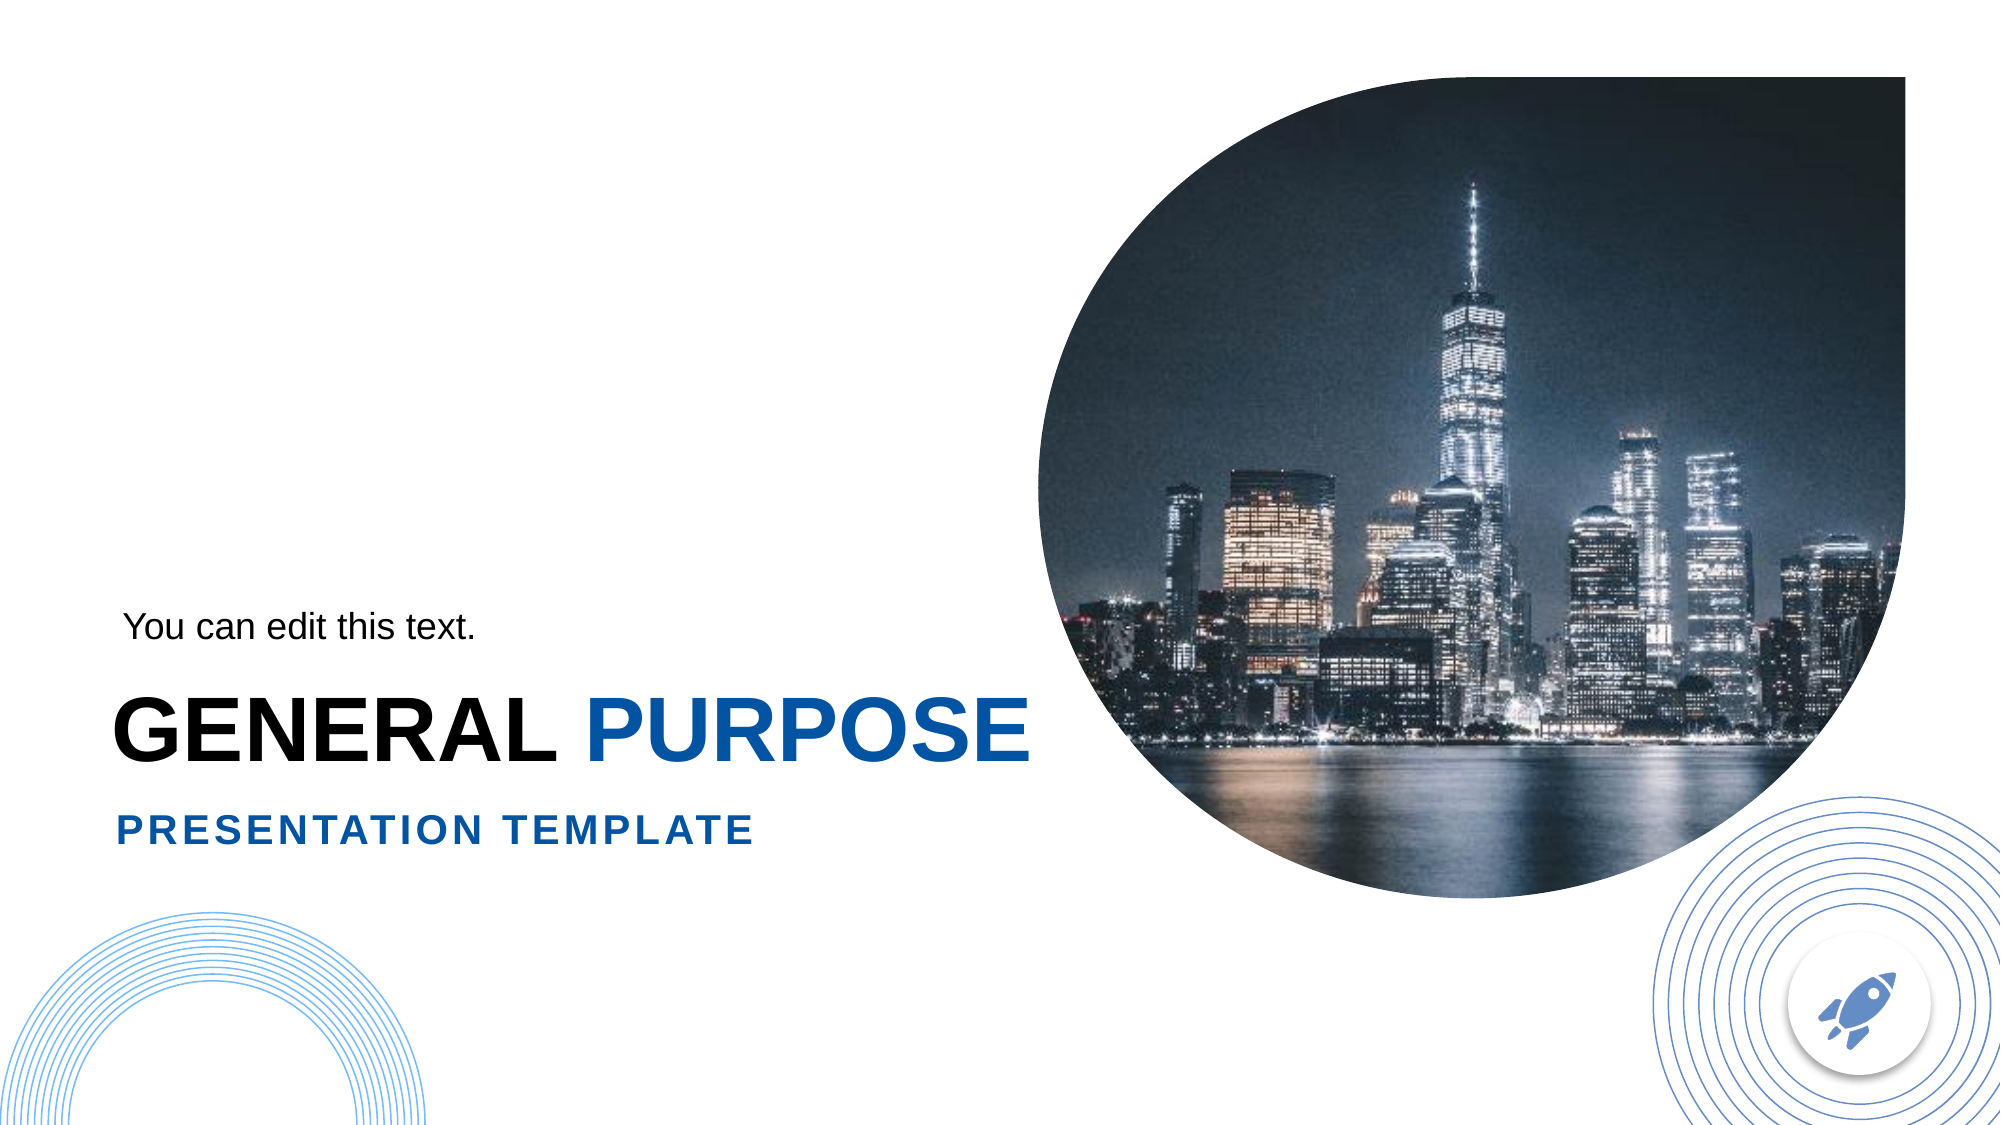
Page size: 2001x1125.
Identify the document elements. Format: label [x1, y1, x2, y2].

text_box [0, 912, 425, 1125]
picture [1038, 77, 1906, 899]
text_box [7, 1, 2000, 1124]
text_box [1652, 796, 2000, 1125]
